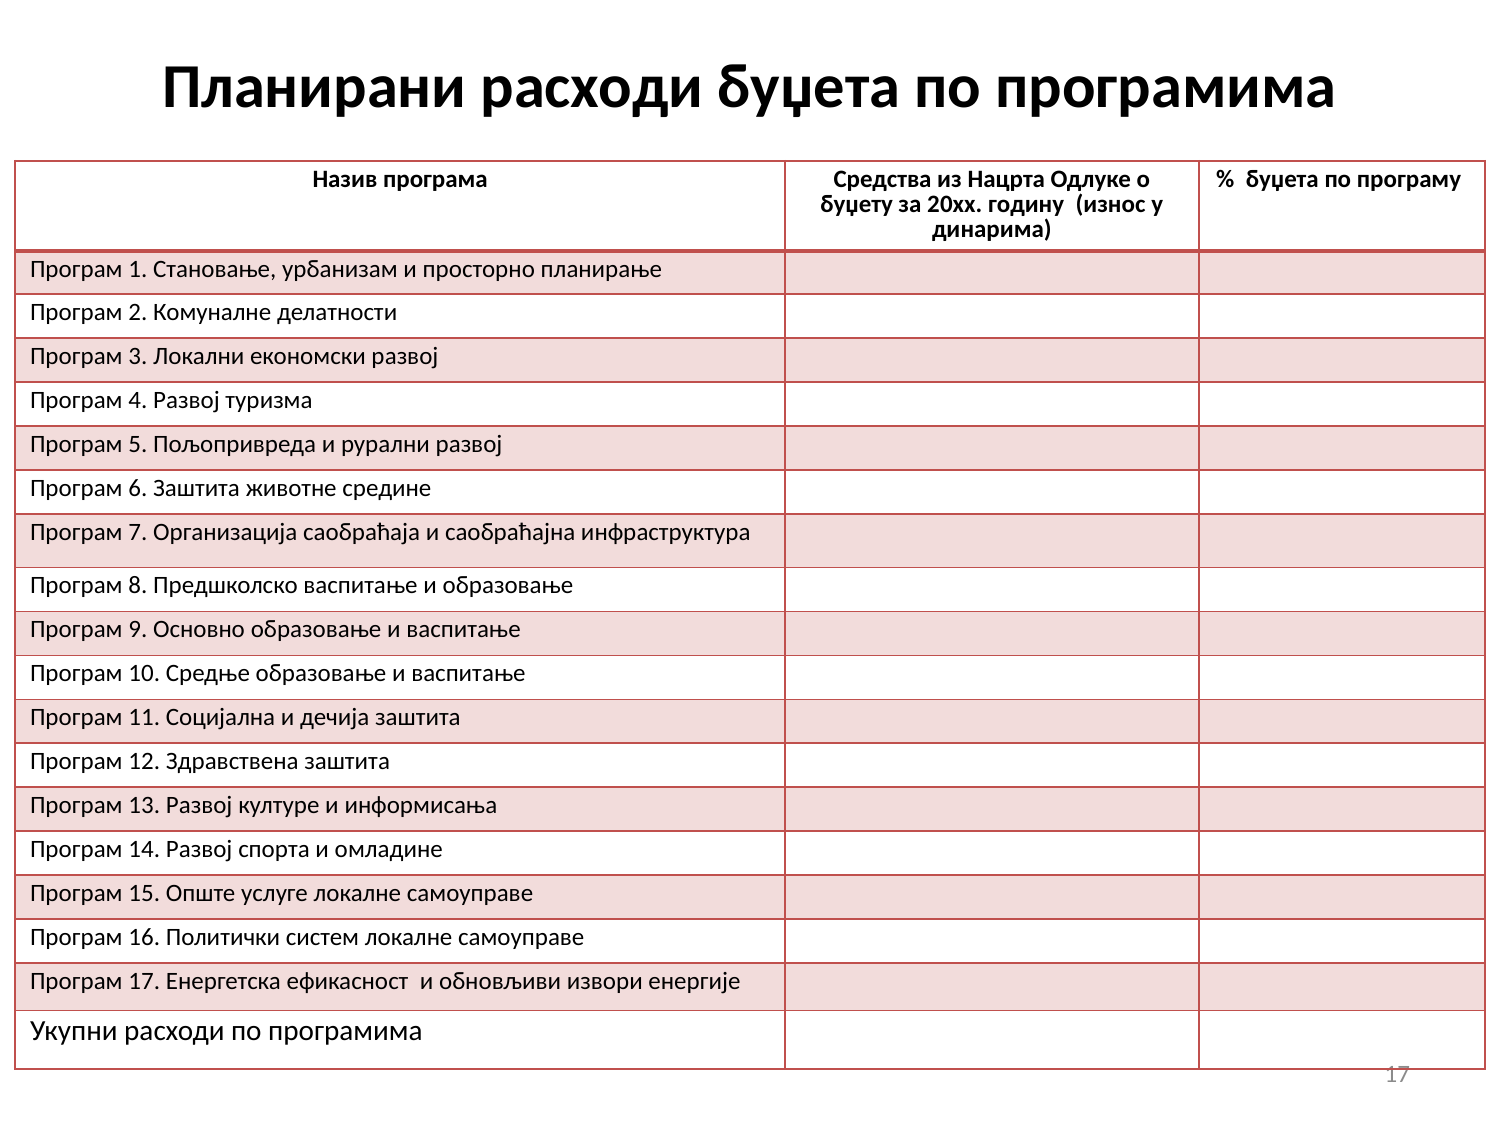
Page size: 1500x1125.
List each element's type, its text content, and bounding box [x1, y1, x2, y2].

table_cell Програм 16. Политички систем локалне самоуправе [16, 920, 784, 962]
table_cell [1200, 515, 1484, 567]
table_cell Програм 10. Средње образовање и васпитање [16, 656, 784, 699]
table_cell [1200, 1011, 1484, 1068]
table_cell [1200, 612, 1484, 655]
table_cell [1200, 656, 1484, 699]
table_cell [786, 253, 1198, 293]
table_cell [786, 744, 1198, 786]
table_cell [1200, 339, 1484, 381]
table_cell [786, 295, 1198, 337]
table_cell Програм 1. Становање, урбанизам и просторно планирање [16, 253, 784, 293]
table_header % буџета по програму [1200, 162, 1484, 249]
table_cell [1200, 964, 1484, 1010]
table_cell [786, 788, 1198, 830]
table_cell Програм 7. Организација саобраћаја и саобраћајна инфраструктура [16, 515, 784, 567]
table_cell [1200, 295, 1484, 337]
table_cell [1200, 383, 1484, 425]
table_cell Укупни расходи по програмима [16, 1011, 784, 1068]
table_cell [786, 339, 1198, 381]
table_cell Програм 12. Здравствена заштита [16, 744, 784, 786]
table_cell Програм 13. Развој културе и информисања [16, 788, 784, 830]
table_cell [1200, 832, 1484, 874]
table_cell [786, 832, 1198, 874]
table_cell [786, 612, 1198, 655]
table_header Средства из Нацрта Одлуке о буџету за 20хх. годину (износ у динарима) [786, 162, 1198, 249]
table_cell [1200, 876, 1484, 918]
table_cell Програм 14. Развој спорта и омладине [16, 832, 784, 874]
table_cell [786, 471, 1198, 513]
table_cell [786, 920, 1198, 962]
table_cell Програм 9. Основно образовање и васпитање [16, 612, 784, 655]
table_cell Програм 8. Предшколско васпитање и образовање [16, 568, 784, 611]
table_cell Програм 5. Пољопривреда и рурални развој [16, 427, 784, 469]
title Планирани расходи буџета по програмима [111, 19, 1389, 147]
table_cell [786, 1011, 1198, 1068]
table_cell [1200, 427, 1484, 469]
table_cell [786, 568, 1198, 611]
table_cell [786, 700, 1198, 742]
table_cell [786, 964, 1198, 1010]
table_cell [786, 427, 1198, 469]
slide_number 17 [1074, 1070, 1425, 1103]
table_cell Програм 17. Енергетска ефикасност и обновљиви извори енергије [16, 964, 784, 1010]
table_header Назив програма [16, 162, 784, 249]
table_cell [786, 876, 1198, 918]
table_cell [786, 656, 1198, 699]
table_cell Програм 15. Опште услуге локалне самоуправе [16, 876, 784, 918]
table_cell [1200, 253, 1484, 293]
table_cell [786, 515, 1198, 567]
table_cell [1200, 920, 1484, 962]
table_cell Програм 4. Развој туризма [16, 383, 784, 425]
table_cell Програм 3. Локални економски развој [16, 339, 784, 381]
table_cell [1200, 788, 1484, 830]
table_cell [1200, 568, 1484, 611]
table_cell [1200, 700, 1484, 742]
table_cell Програм 6. Заштита животне средине [16, 471, 784, 513]
table_cell Програм 2. Комуналне делатности [16, 295, 784, 337]
table_cell Програм 11. Социјална и дечија заштита [16, 700, 784, 742]
table_cell [786, 383, 1198, 425]
table_cell [1200, 744, 1484, 786]
table_cell [1200, 471, 1484, 513]
